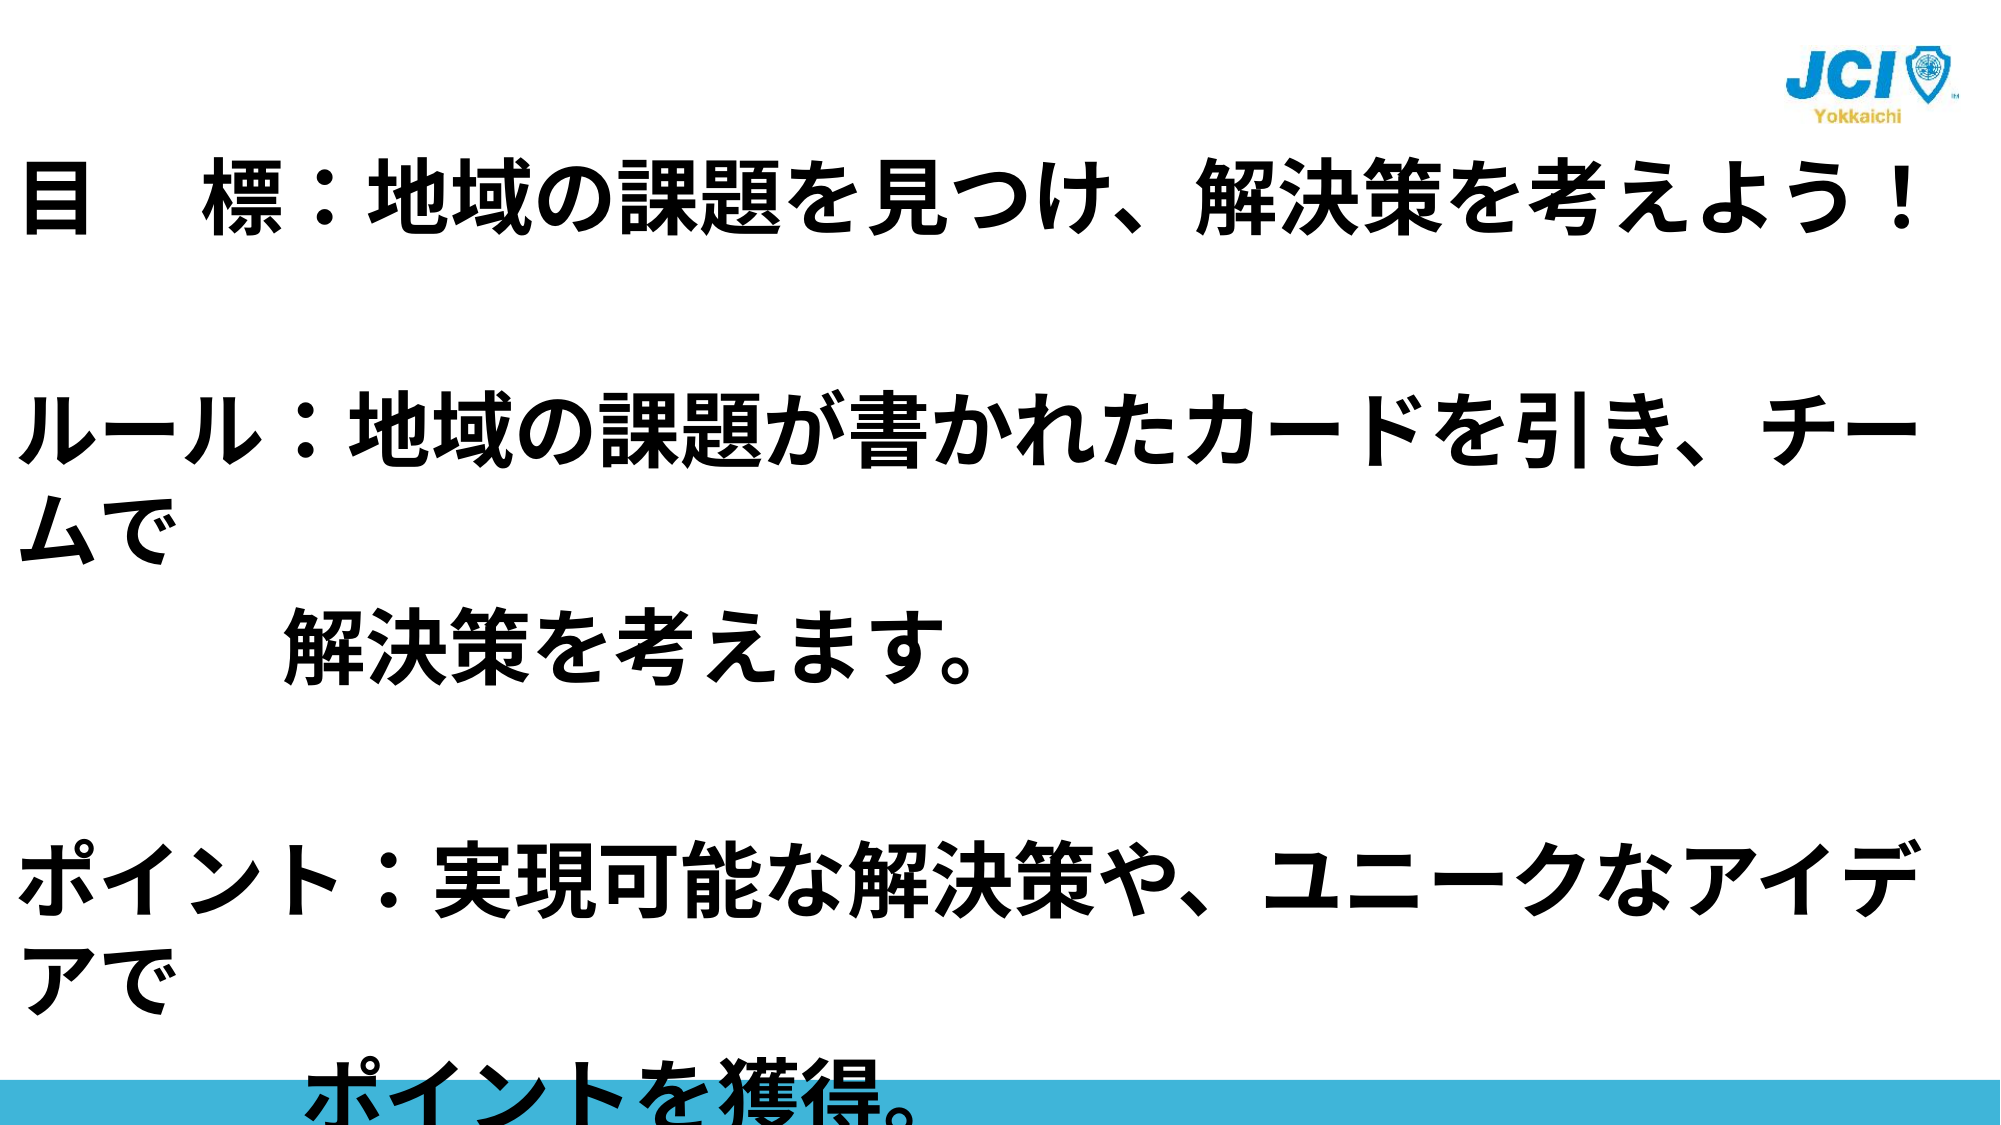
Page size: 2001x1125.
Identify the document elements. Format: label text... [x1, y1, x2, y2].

picture [1784, 45, 1961, 124]
subtitle 目 標：地域の課題を見つけ、解決策を考えよう！ ルール：地域の課題が書かれたカードを引き、チームで 解決策を考えます。 ポイント：実現可能な解決策や、ユニークなアイデアで ポイントを獲得。 [0, 137, 2000, 1075]
